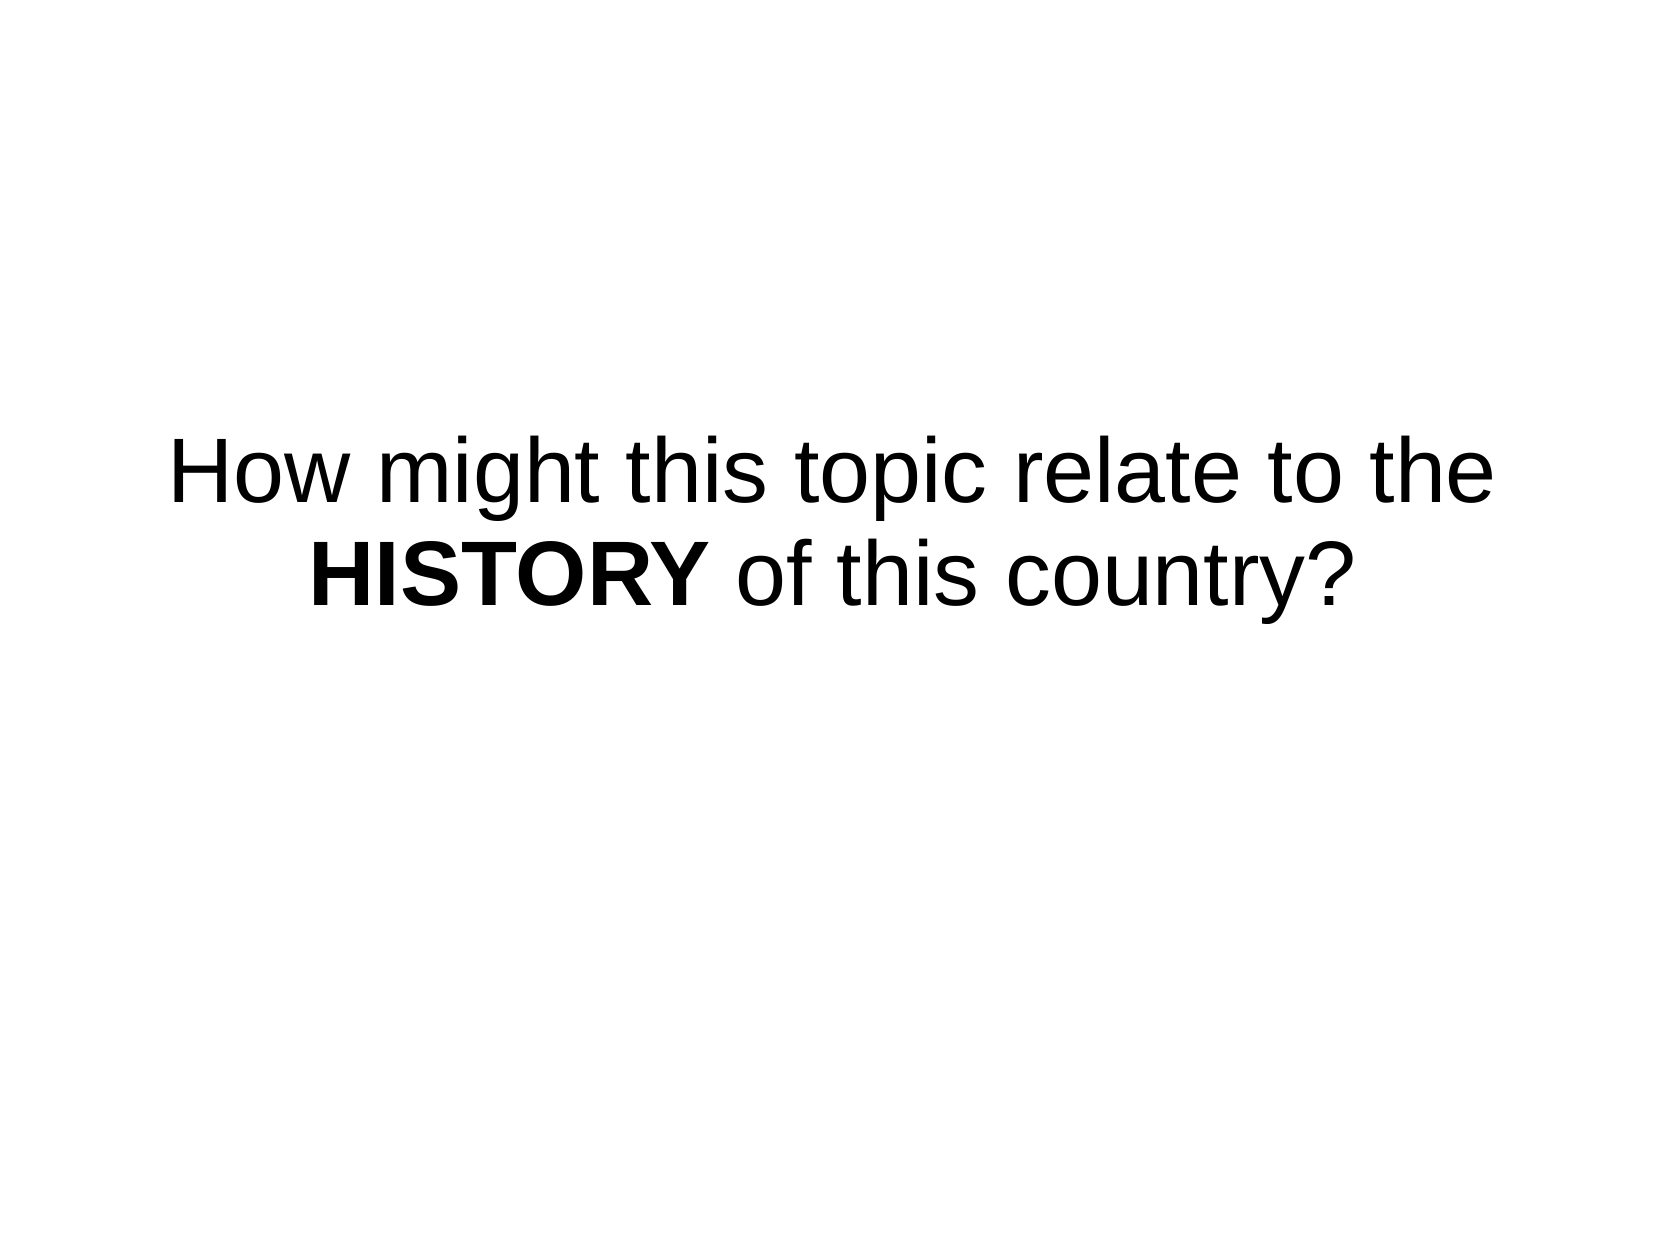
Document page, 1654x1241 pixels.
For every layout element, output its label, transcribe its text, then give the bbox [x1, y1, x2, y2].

title How might this topic relate to the HISTORY of this country? [89, 420, 1578, 627]
